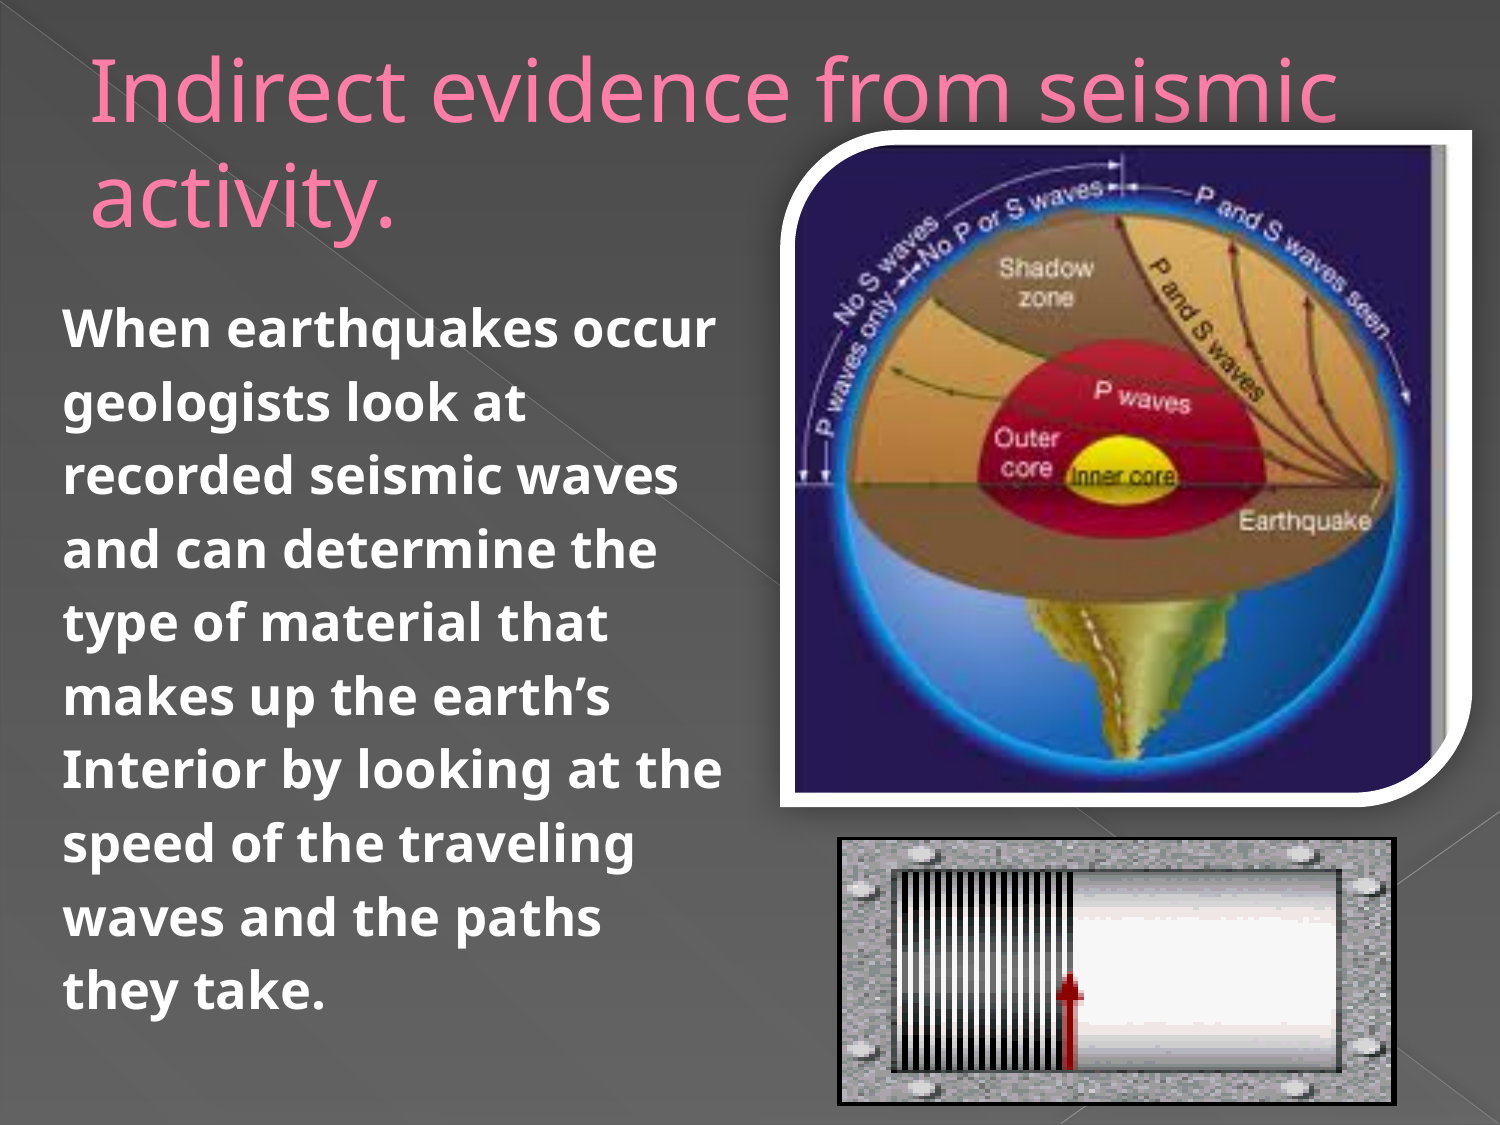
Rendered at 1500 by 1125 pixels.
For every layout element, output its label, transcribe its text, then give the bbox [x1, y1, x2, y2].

list When earthquakes occur geologists look at recorded seismic waves and can determine the type of material that makes up the earth’s Interior by looking at the speed of the traveling waves and the paths they take. [37, 287, 763, 1030]
picture [837, 837, 1398, 1107]
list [787, 137, 1466, 801]
title Indirect evidence from seismic activity. [75, 24, 1425, 255]
